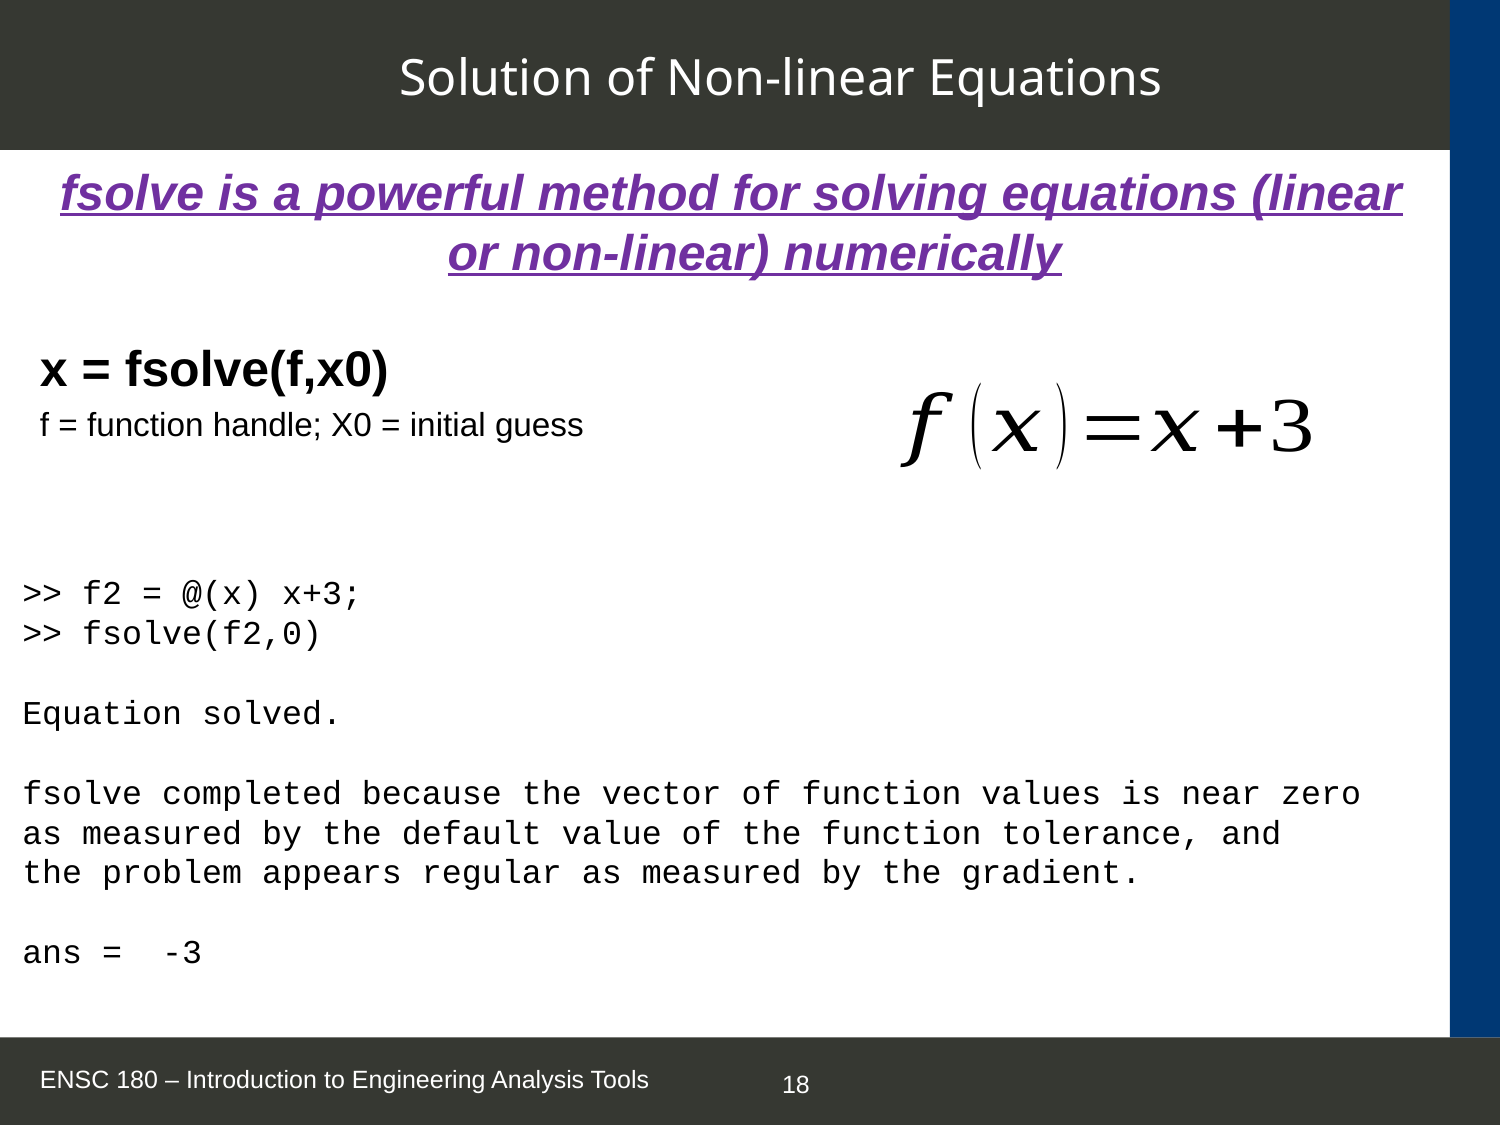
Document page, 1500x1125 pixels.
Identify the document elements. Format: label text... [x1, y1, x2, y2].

title Solution of Non-linear Equations [112, 37, 1450, 138]
text_box >> f2 = @(x) x+3; >> fsolve(f2,0) Equation solved. fsolve completed because the vector of function values is near zero as measured by the default value of the function tolerance, and the problem appears regular as measured by the gradient. ans = -3 [7, 563, 1443, 978]
list fsolve is a powerful method for solving equations (linear or non-linear) numerically x = fsolve(f,x0) f = function handle; X0 = initial guess [24, 152, 1438, 563]
footer ENSC 180 – Introduction to Engineering Analysis Tools [24, 1056, 680, 1113]
